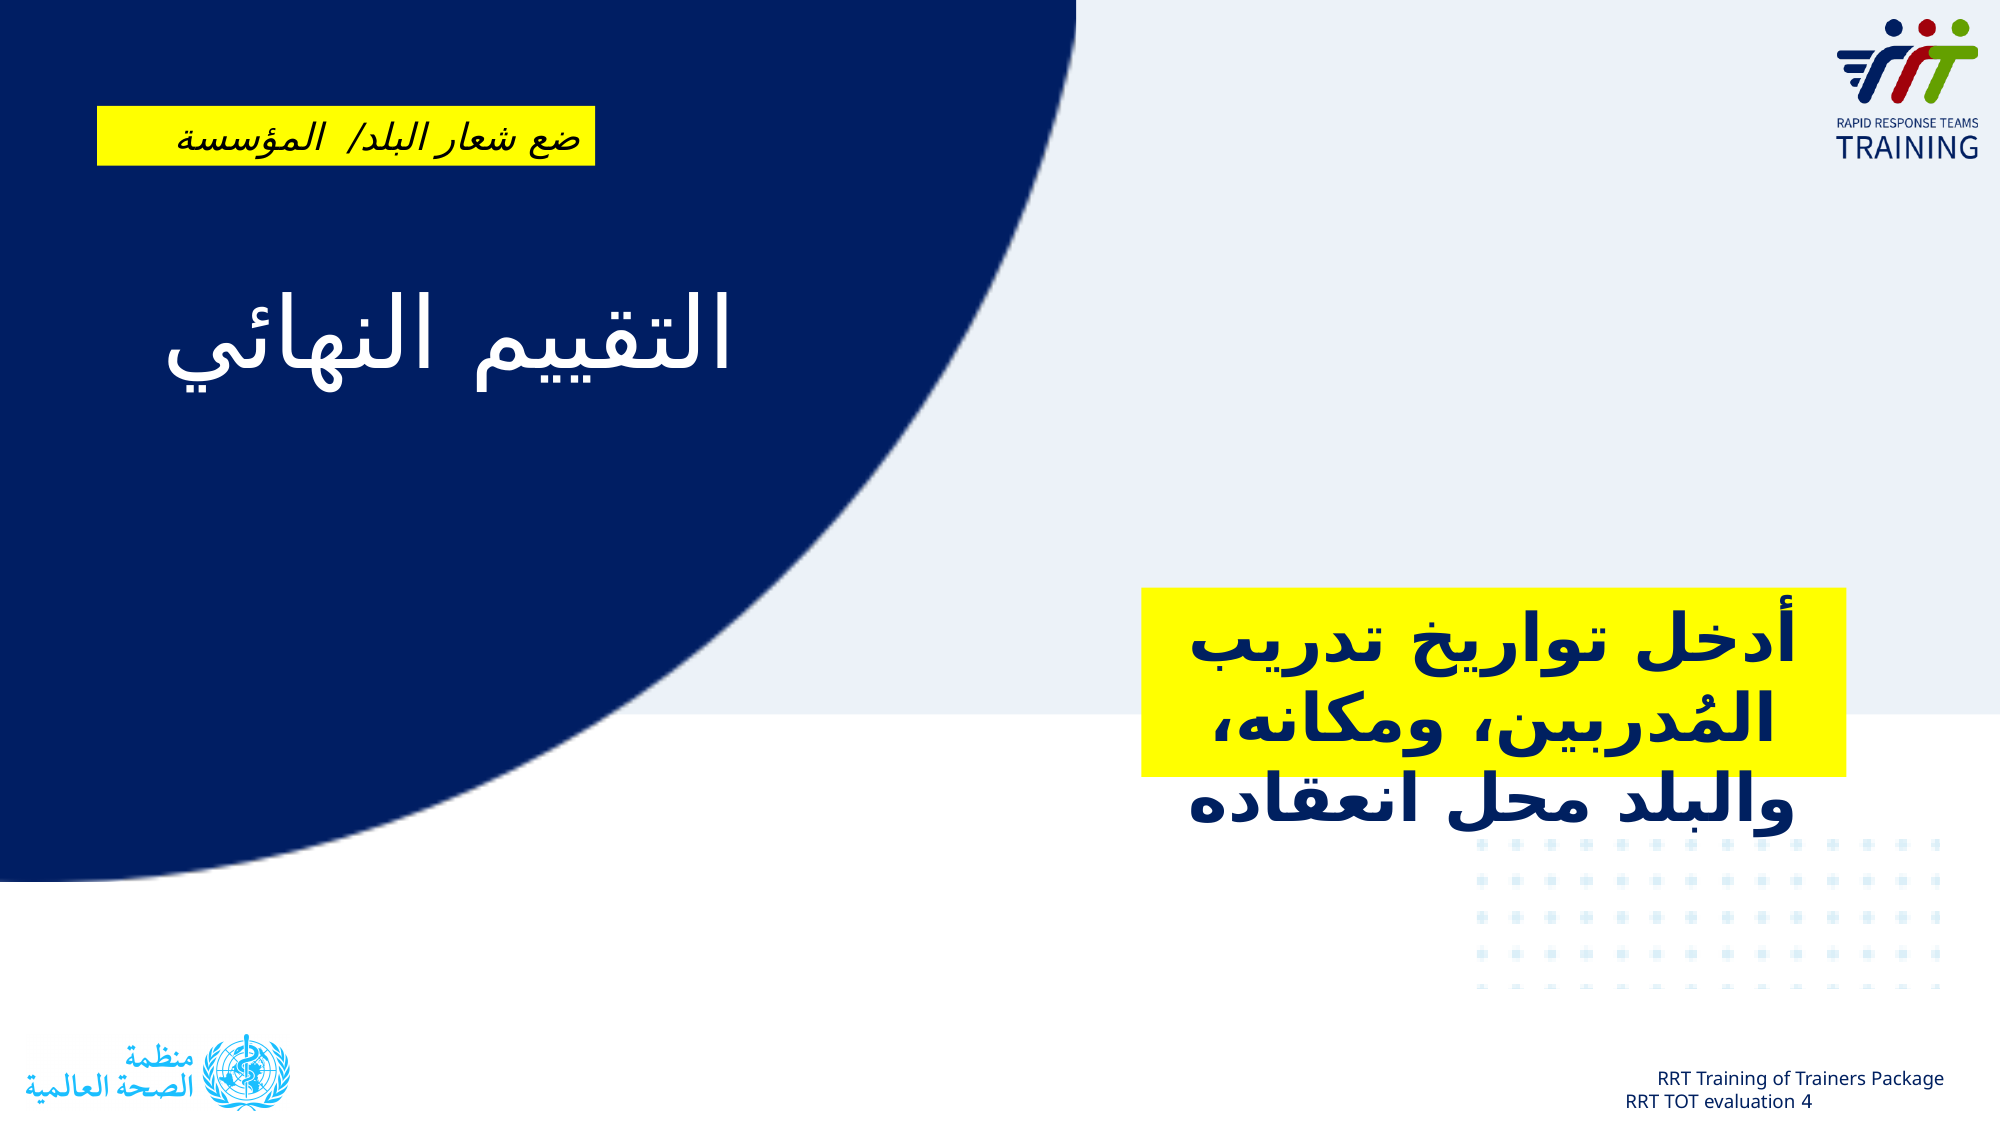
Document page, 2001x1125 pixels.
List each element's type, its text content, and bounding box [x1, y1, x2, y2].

picture [26, 1034, 290, 1111]
text_box أدخل تواريخ تدريب المُدربين، ومكانه، والبلد محل انعقاده [1141, 587, 1847, 777]
text_box التقييم النهائي [97, 260, 752, 396]
text_box ضع شعار البلد/ المؤسسة [97, 105, 596, 166]
